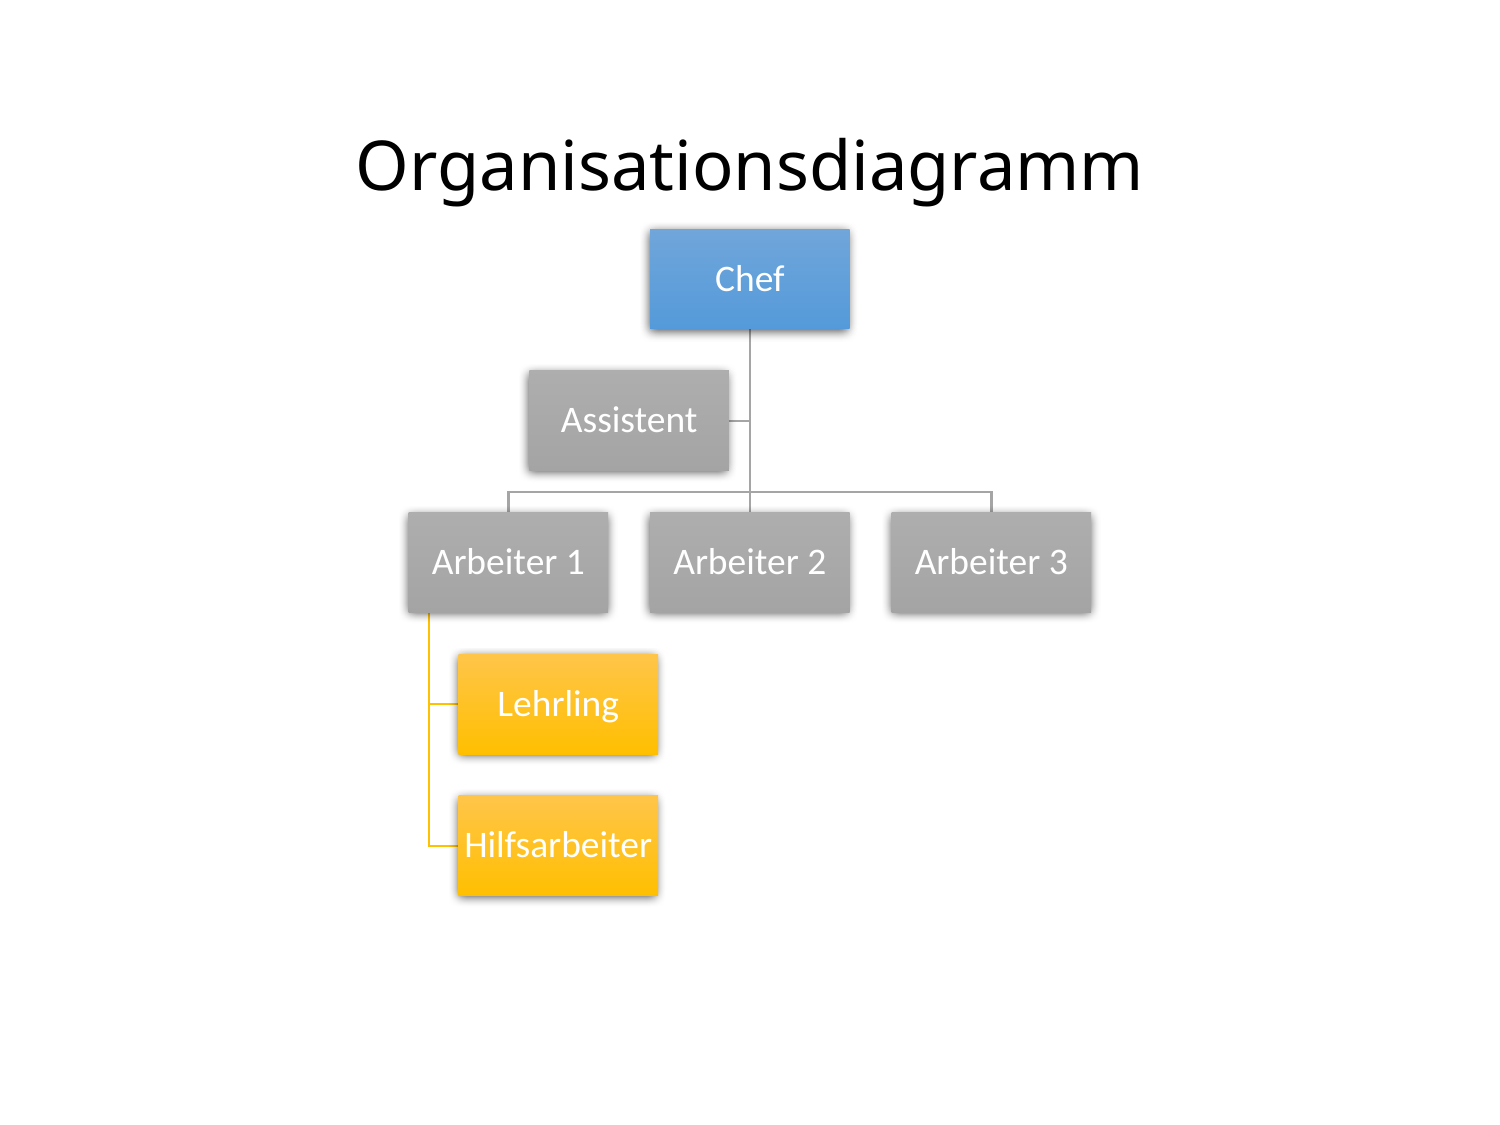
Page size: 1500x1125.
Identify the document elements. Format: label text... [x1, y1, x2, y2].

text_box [249, 229, 1250, 896]
title Organisationsdiagramm [103, 59, 1397, 278]
